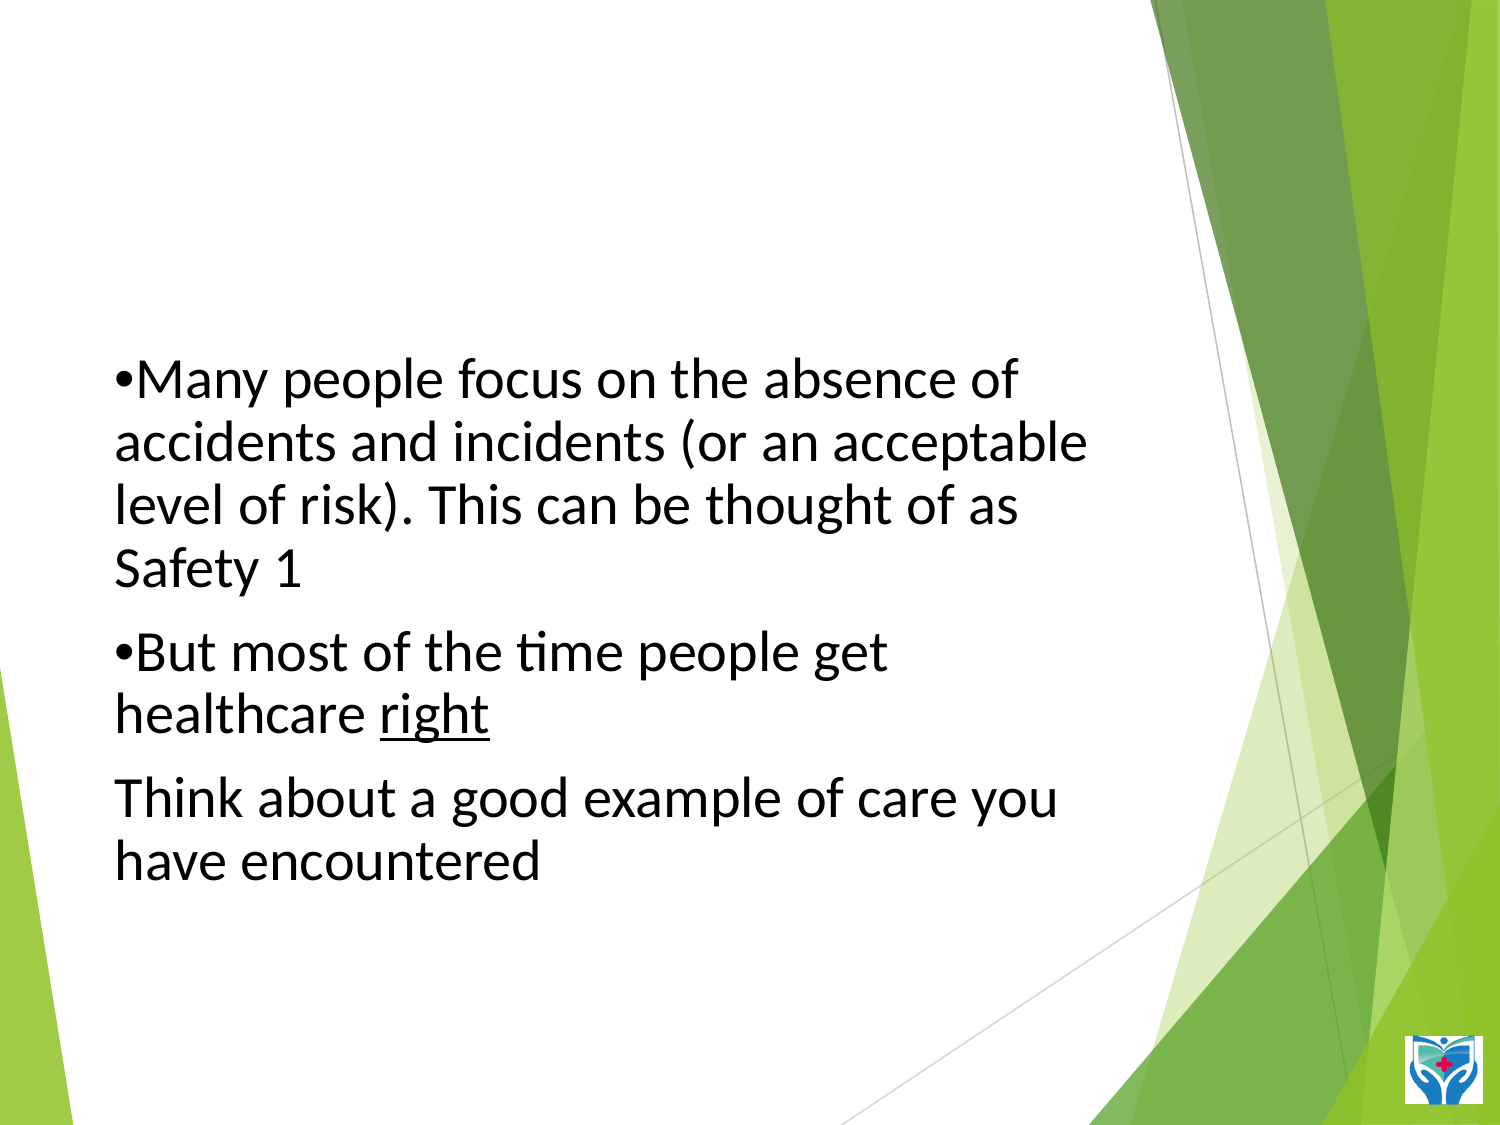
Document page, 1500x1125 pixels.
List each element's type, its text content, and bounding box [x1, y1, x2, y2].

list •Many people focus on the absence of accidents and incidents (or an acceptable level of risk). This can be thought of as Safety 1 •But most of the time people get healthcare right Think about a good example of care you have encountered [99, 340, 1142, 992]
picture [1404, 1035, 1483, 1105]
